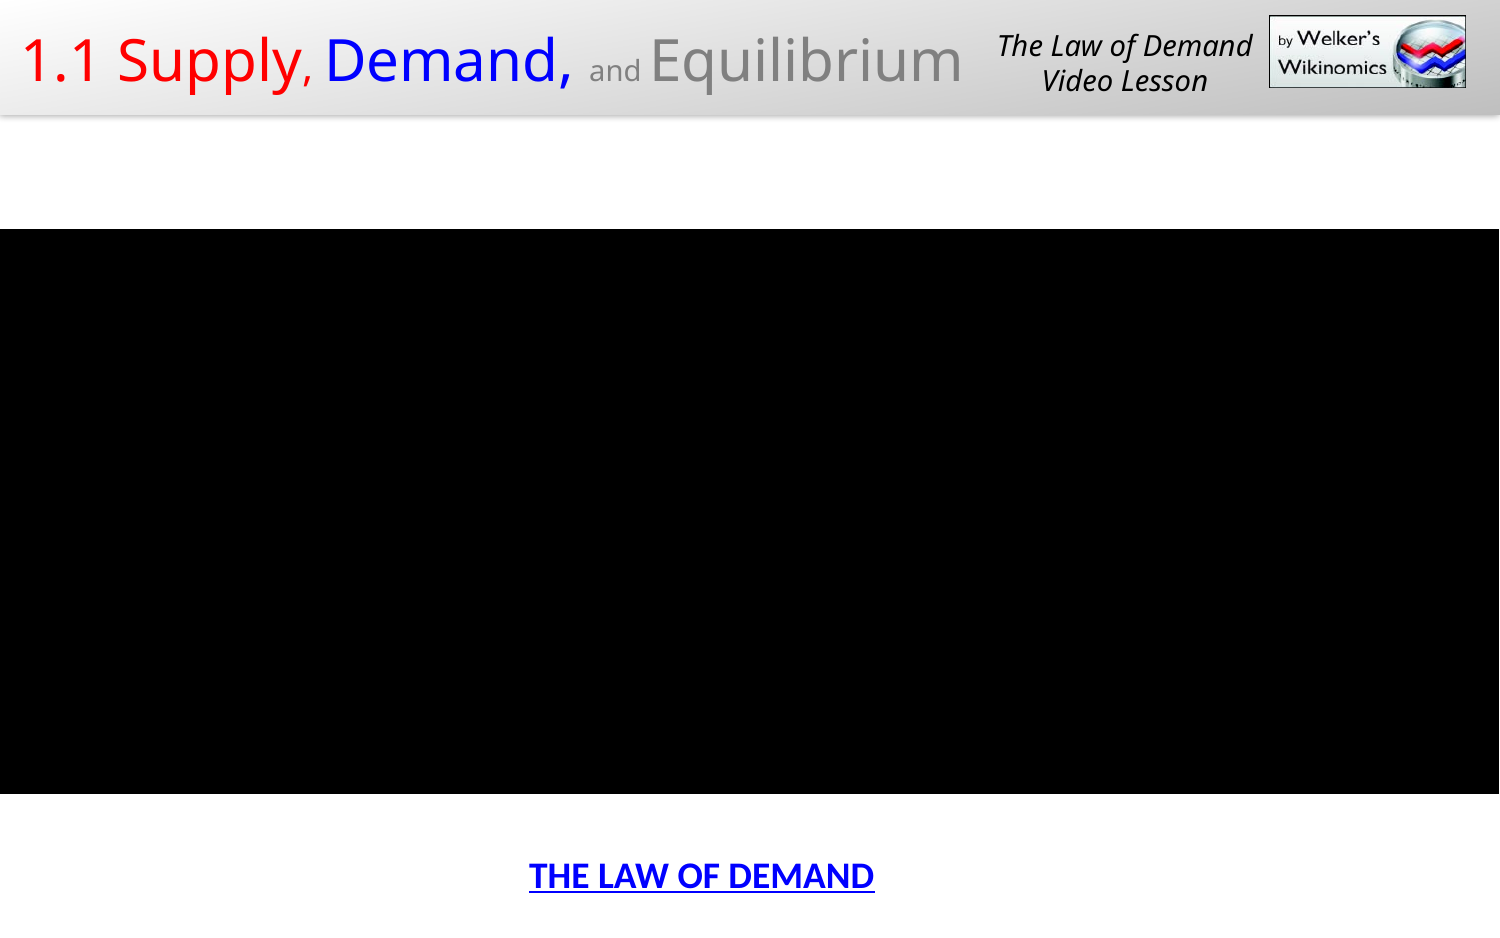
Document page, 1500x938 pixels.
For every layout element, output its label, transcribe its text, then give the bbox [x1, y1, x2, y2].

text_box THE LAW OF DEMAND [514, 843, 890, 904]
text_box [0, 0, 1500, 115]
picture [0, 229, 1499, 794]
